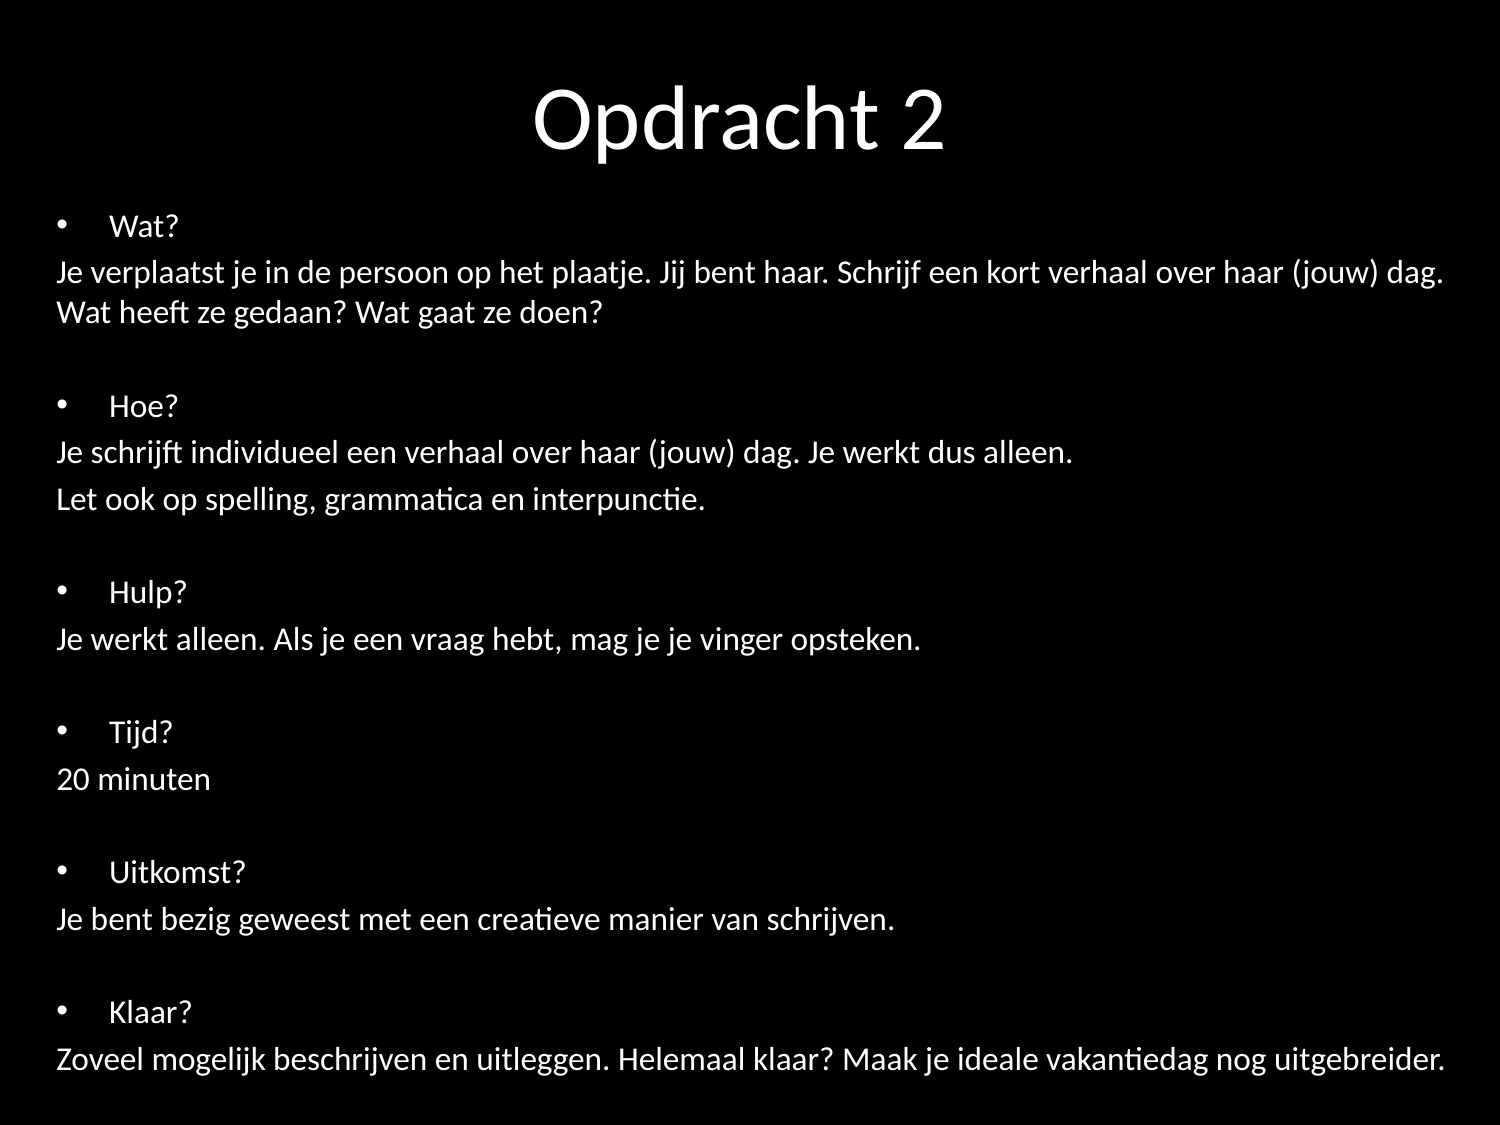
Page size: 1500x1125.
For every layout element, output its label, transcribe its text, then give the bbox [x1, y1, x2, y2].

title Opdracht 2 [64, 19, 1415, 196]
list Wat? Je verplaatst je in de persoon op het plaatje. Jij bent haar. Schrijf een kort verhaal over haar (jouw) dag. Wat heeft ze gedaan? Wat gaat ze doen? Hoe? Je schrijft individueel een verhaal over haar (jouw) dag. Je werkt dus alleen. Let ook op spelling, grammatica en interpunctie. Hulp? Je werkt alleen. Als je een vraag hebt, mag je je vinger opsteken. Tijd? 20 minuten Uitkomst? Je bent bezig geweest met een creatieve manier van schrijven. Klaar? Zoveel mogelijk beschrijven en uitleggen. Helemaal klaar? Maak je ideale vakantiedag nog uitgebreider. [41, 196, 1500, 1094]
